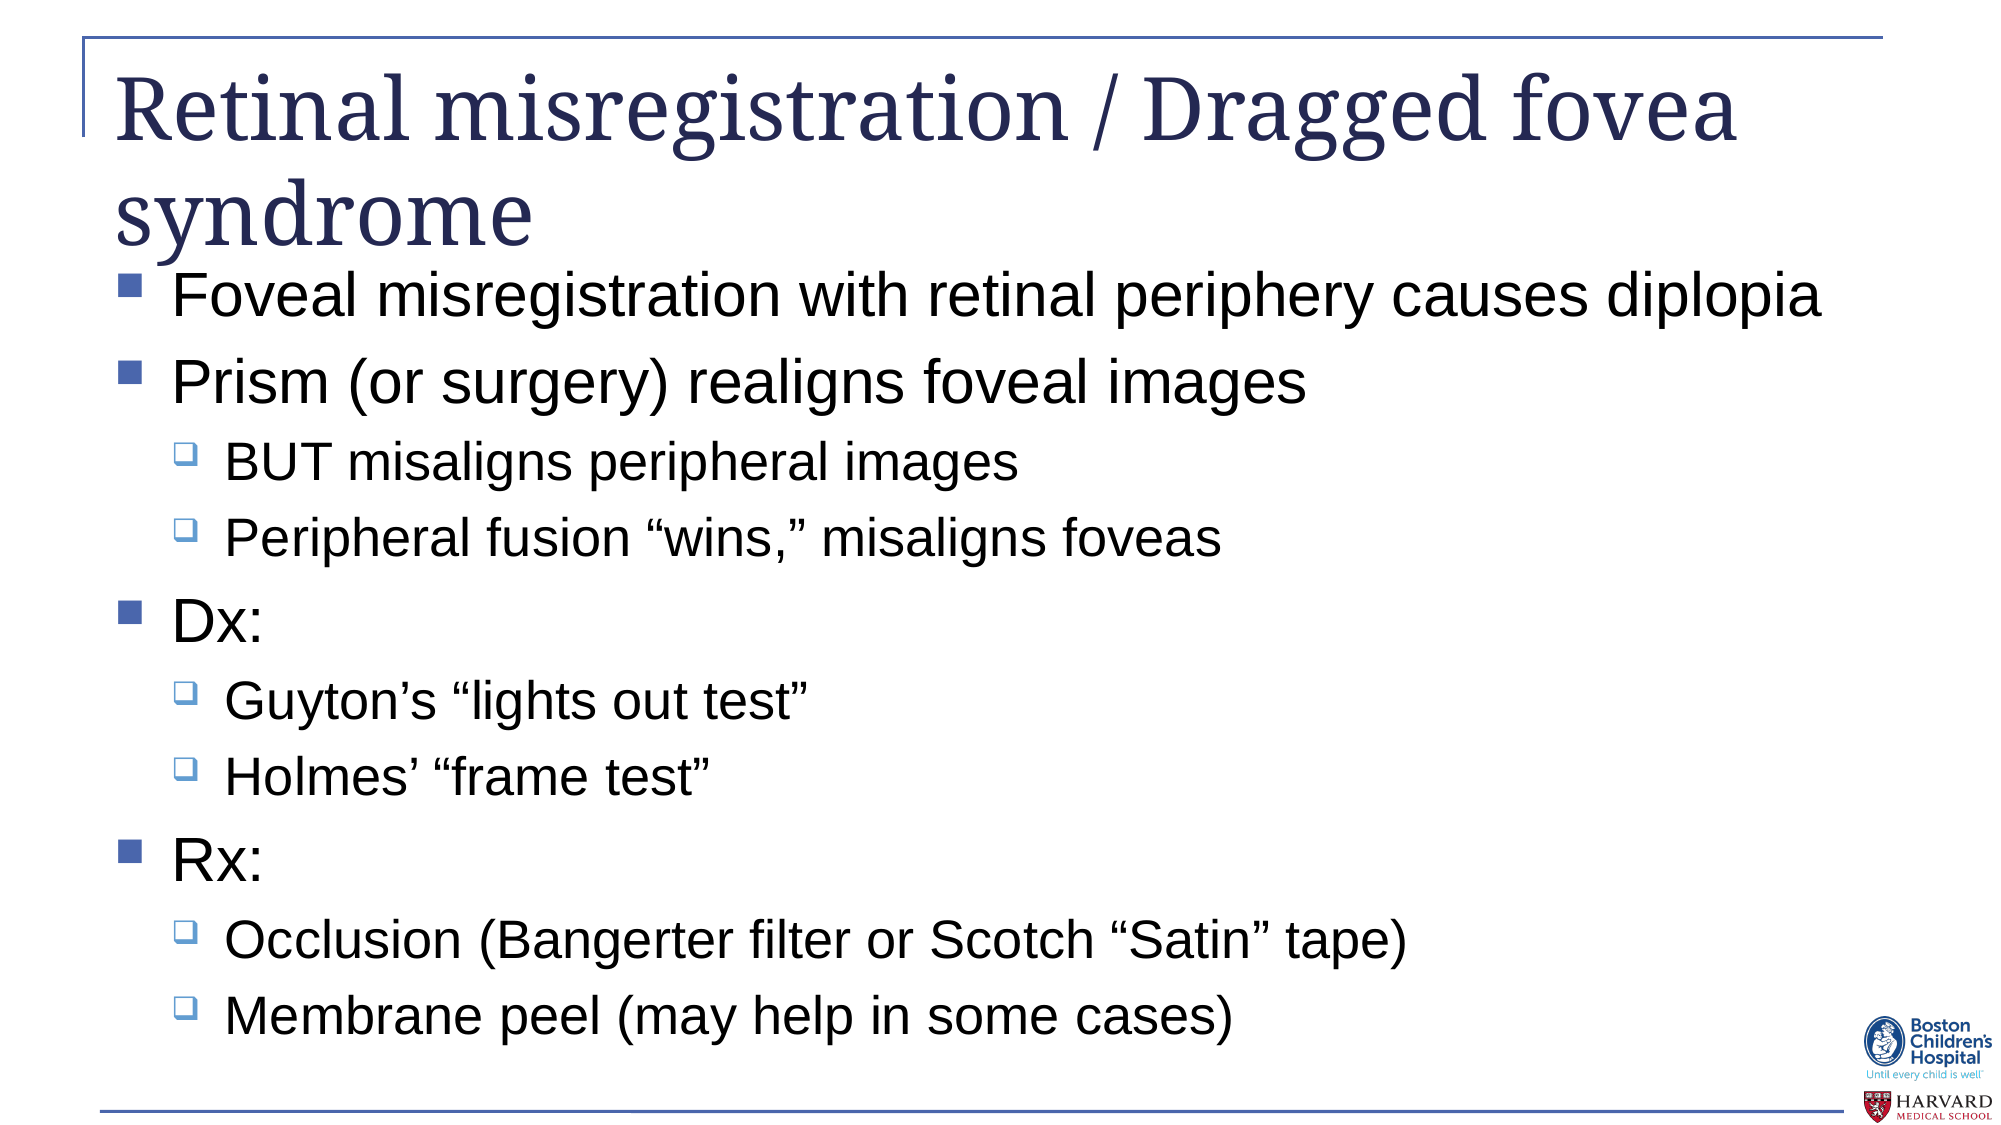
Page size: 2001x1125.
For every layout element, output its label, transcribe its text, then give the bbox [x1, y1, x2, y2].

list Foveal misregistration with retinal periphery causes diplopia Prism (or surgery) realigns foveal images BUT misaligns peripheral images Peripheral fusion “wins,” misaligns foveas Dx: Guyton’s “lights out test” Holmes’ “frame test” Rx: Occlusion (Bangerter filter or Scotch “Satin” tape) Membrane peel (may help in some cases) [99, 245, 1901, 1041]
picture [1864, 1016, 1992, 1123]
title Retinal misregistration / Dragged fovea syndrome [99, 45, 1901, 233]
